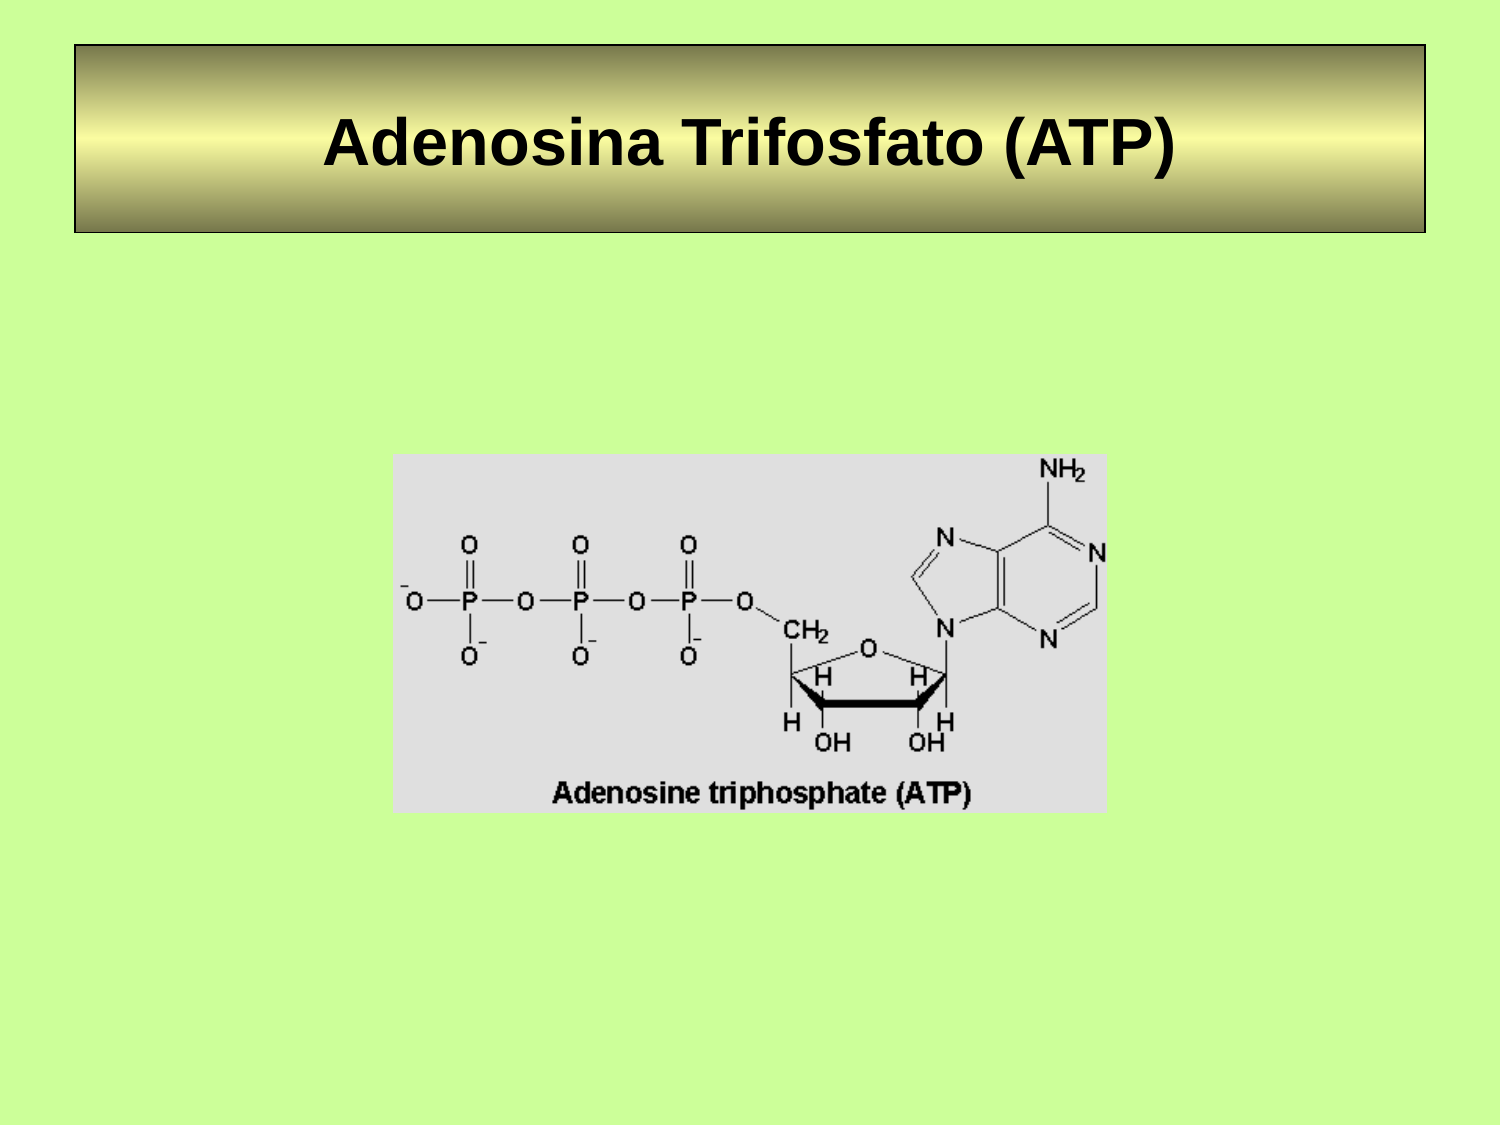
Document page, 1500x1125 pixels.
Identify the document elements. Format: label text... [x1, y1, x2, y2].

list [393, 454, 1107, 813]
title Adenosina Trifosfato (ATP) [74, 44, 1426, 233]
